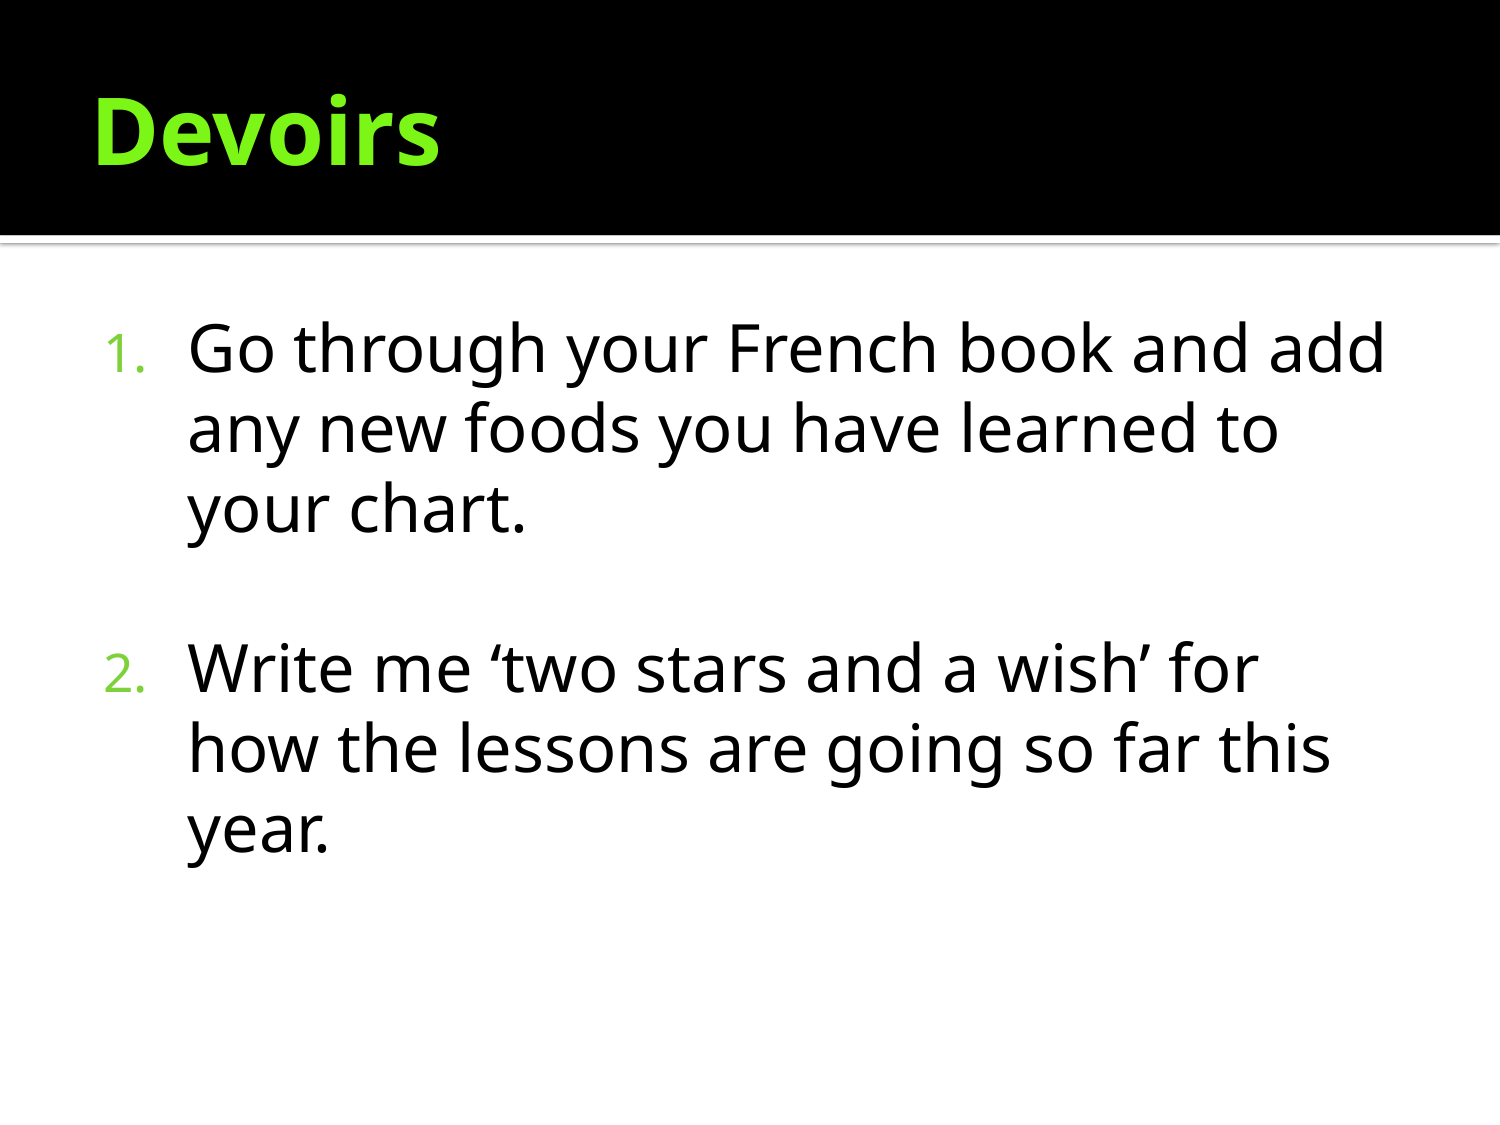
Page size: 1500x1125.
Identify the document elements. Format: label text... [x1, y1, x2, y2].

list Go through your French book and add any new foods you have learned to your chart. Write me ‘two stars and a wish’ for how the lessons are going so far this year. [74, 290, 1426, 1051]
title Devoirs [75, 25, 1425, 231]
